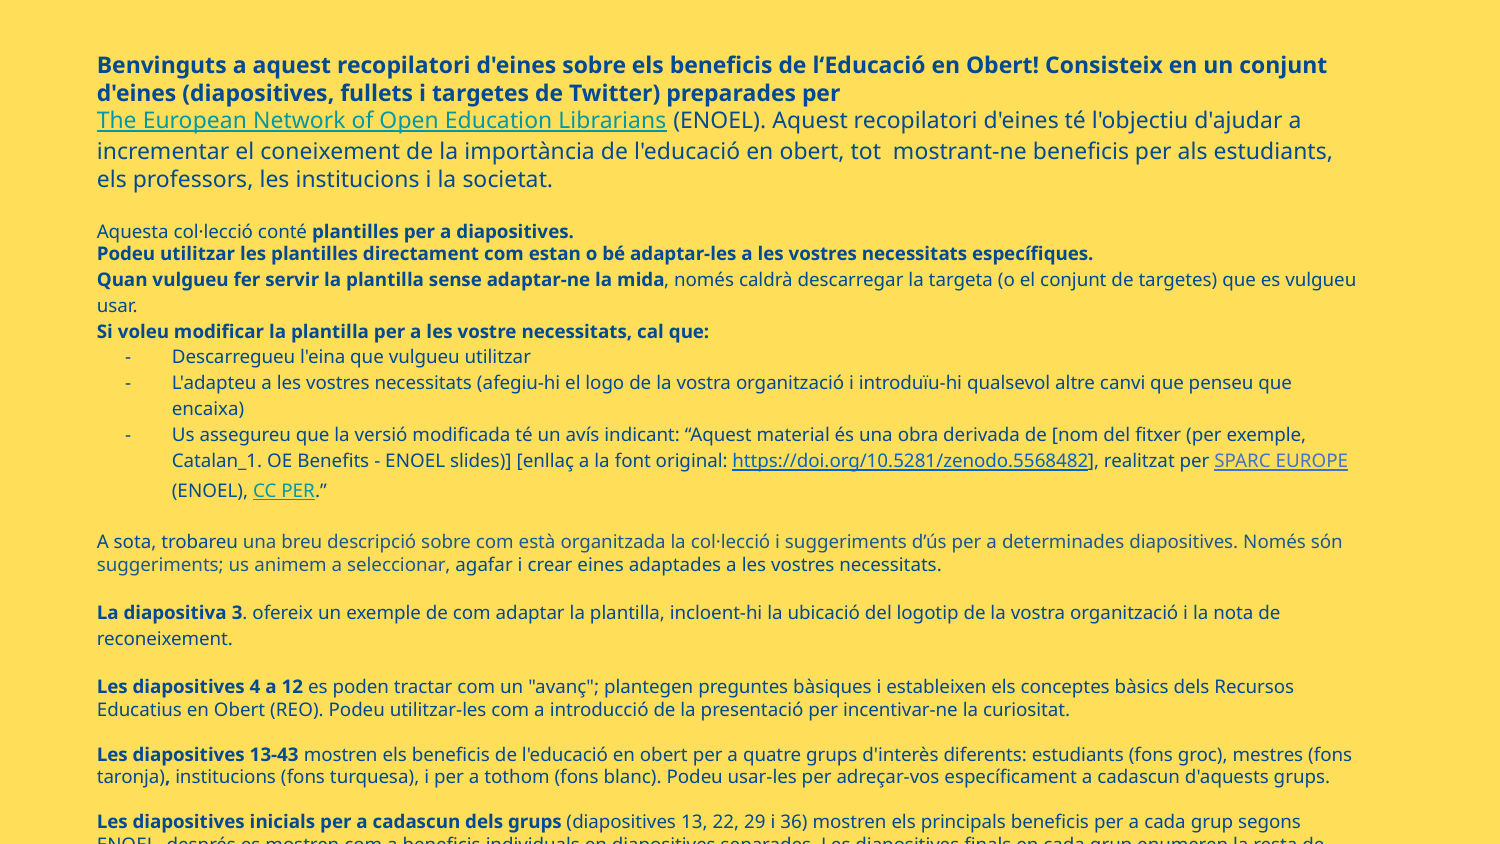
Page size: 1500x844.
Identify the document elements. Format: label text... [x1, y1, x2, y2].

text_box Benvinguts a aquest recopilatori d'eines sobre els beneficis de l‘Educació en Obert! Consisteix en un conjunt d'eines (diapositives, fullets i targetes de Twitter) preparades per The European Network of Open Education Librarians (ENOEL). Aquest recopilatori d'eines té l'objectiu d'ajudar a incrementar el coneixement de la importància de l'educació en obert, tot mostrant-ne beneficis per als estudiants, els professors, les institucions i la societat. Aquesta col·lecció conté plantilles per a diapositives. Podeu utilitzar les plantilles directament com estan o bé adaptar-les a les vostres necessitats específiques. Quan vulgueu fer servir la plantilla sense adaptar-ne la mida, només caldrà descarregar la targeta (o el conjunt de targetes) que es vulgueu usar. Si voleu modificar la plantilla per a les vostre necessitats, cal que: Descarregueu l'eina que vulgueu utilitzar L'adapteu a les vostres necessitats (afegiu-hi el logo de la vostra organització i introduïu-hi qualsevol altre canvi que penseu que encaixa) Us assegureu que la versió modificada té un avís indicant: “Aquest material és una obra derivada de [nom del fitxer (per exemple, Catalan_1. OE Benefits - ENOEL slides)] [enllaç a la font original: https://doi.org/10.5281/zenodo.5568482], realitzat per SPARC EUROPE (ENOEL), CC PER.” A sota, trobareu una breu descripció sobre com està organitzada la col·lecció i suggeriments d’ús per a determinades diapositives. Només són suggeriments; us animem a seleccionar, agafar i crear eines adaptades a les vostres necessitats. La diapositiva 3. ofereix un exemple de com adaptar la plantilla, incloent-hi la ubicació del logotip de la vostra organització i la nota de reconeixement. Les diapositives 4 a 12 es poden tractar com un "avanç"; plantegen preguntes bàsiques i estableixen els conceptes bàsics dels Recursos Educatius en Obert (REO). Podeu utilitzar-les com a introducció de la presentació per incentivar-ne la curiositat. Les diapositives 13-43 mostren els beneficis de l'educació en obert per a quatre grups d'interès diferents: estudiants (fons groc), mestres (fons taronja), institucions (fons turquesa), i per a tothom (fons blanc). Podeu usar-les per adreçar-vos específicament a cadascun d'aquests grups. Les diapositives inicials per a cadascun dels grups (diapositives 13, 22, 29 i 36) mostren els principals beneficis per a cada grup segons ENOEL, després es mostren com a beneficis individuals en diapositives separades. Les diapositives finals en cada grup enumeren la resta de beneficis restants (diapositives 19-20 per a estudiants, 27-28 per a professors, 35 per a institucions i 43 per a tothom). [81, 35, 1383, 844]
